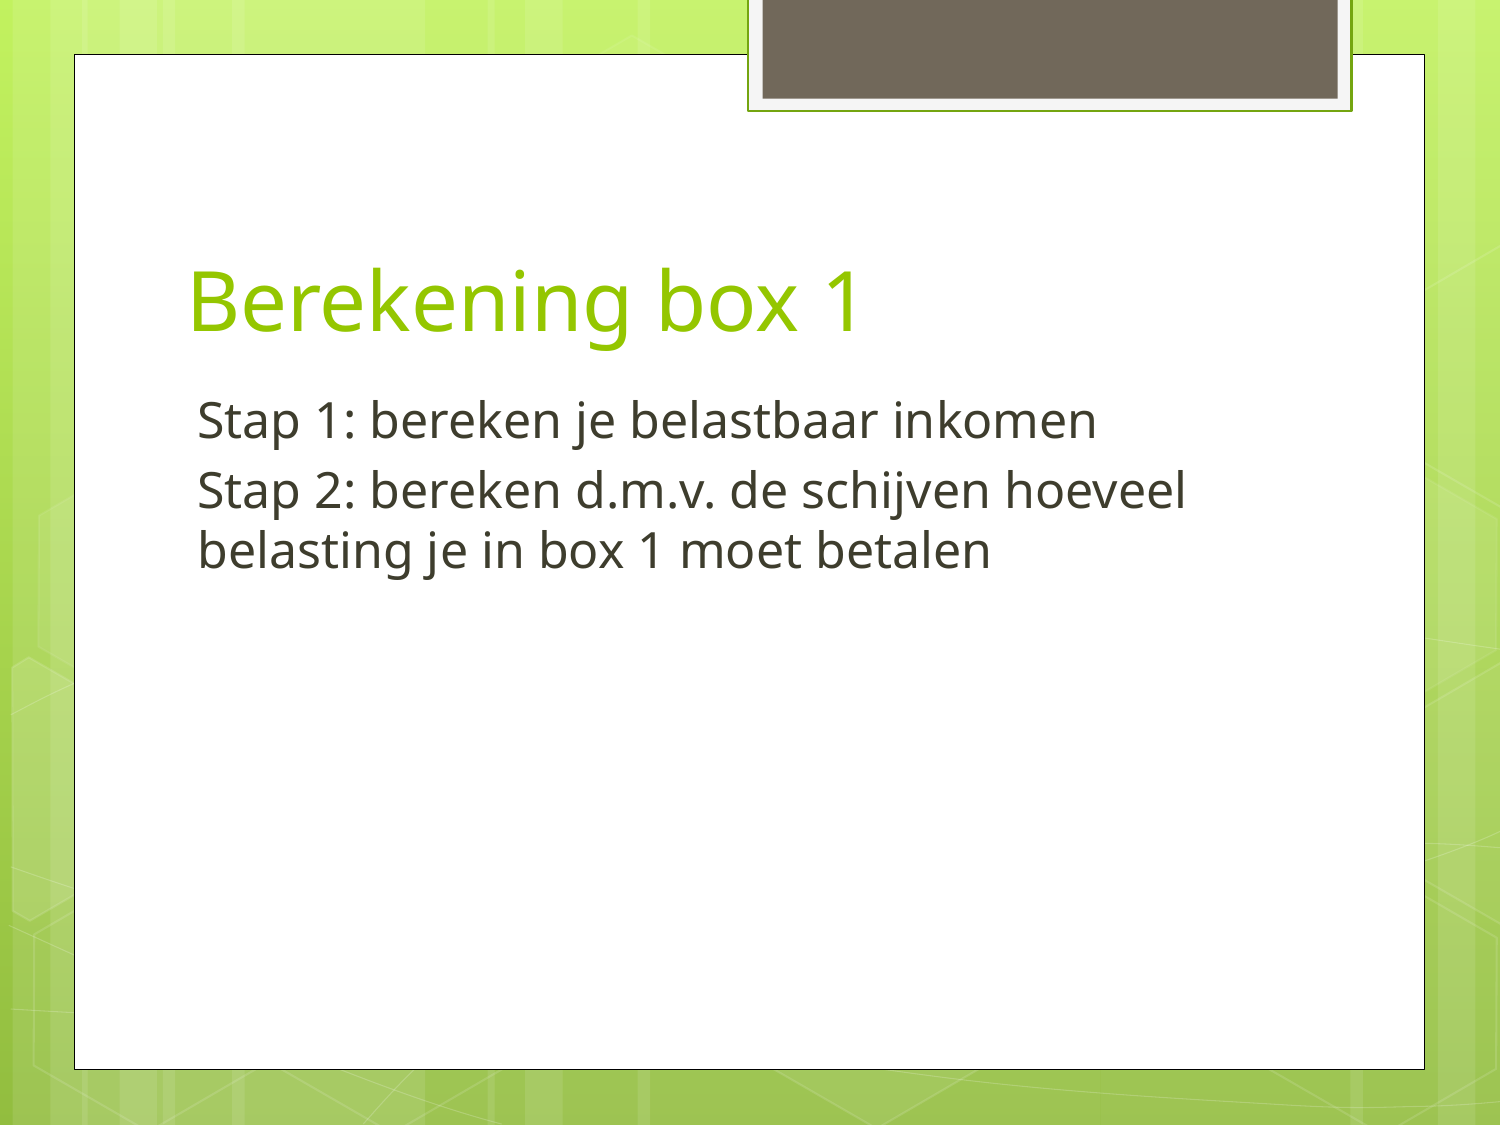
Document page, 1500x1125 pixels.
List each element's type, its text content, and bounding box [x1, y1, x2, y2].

title Berekening box 1 [171, 168, 1324, 357]
list Stap 1: bereken je belastbaar inkomen Stap 2: bereken d.m.v. de schijven hoeveel belasting je in box 1 moet betalen [171, 381, 1283, 957]
